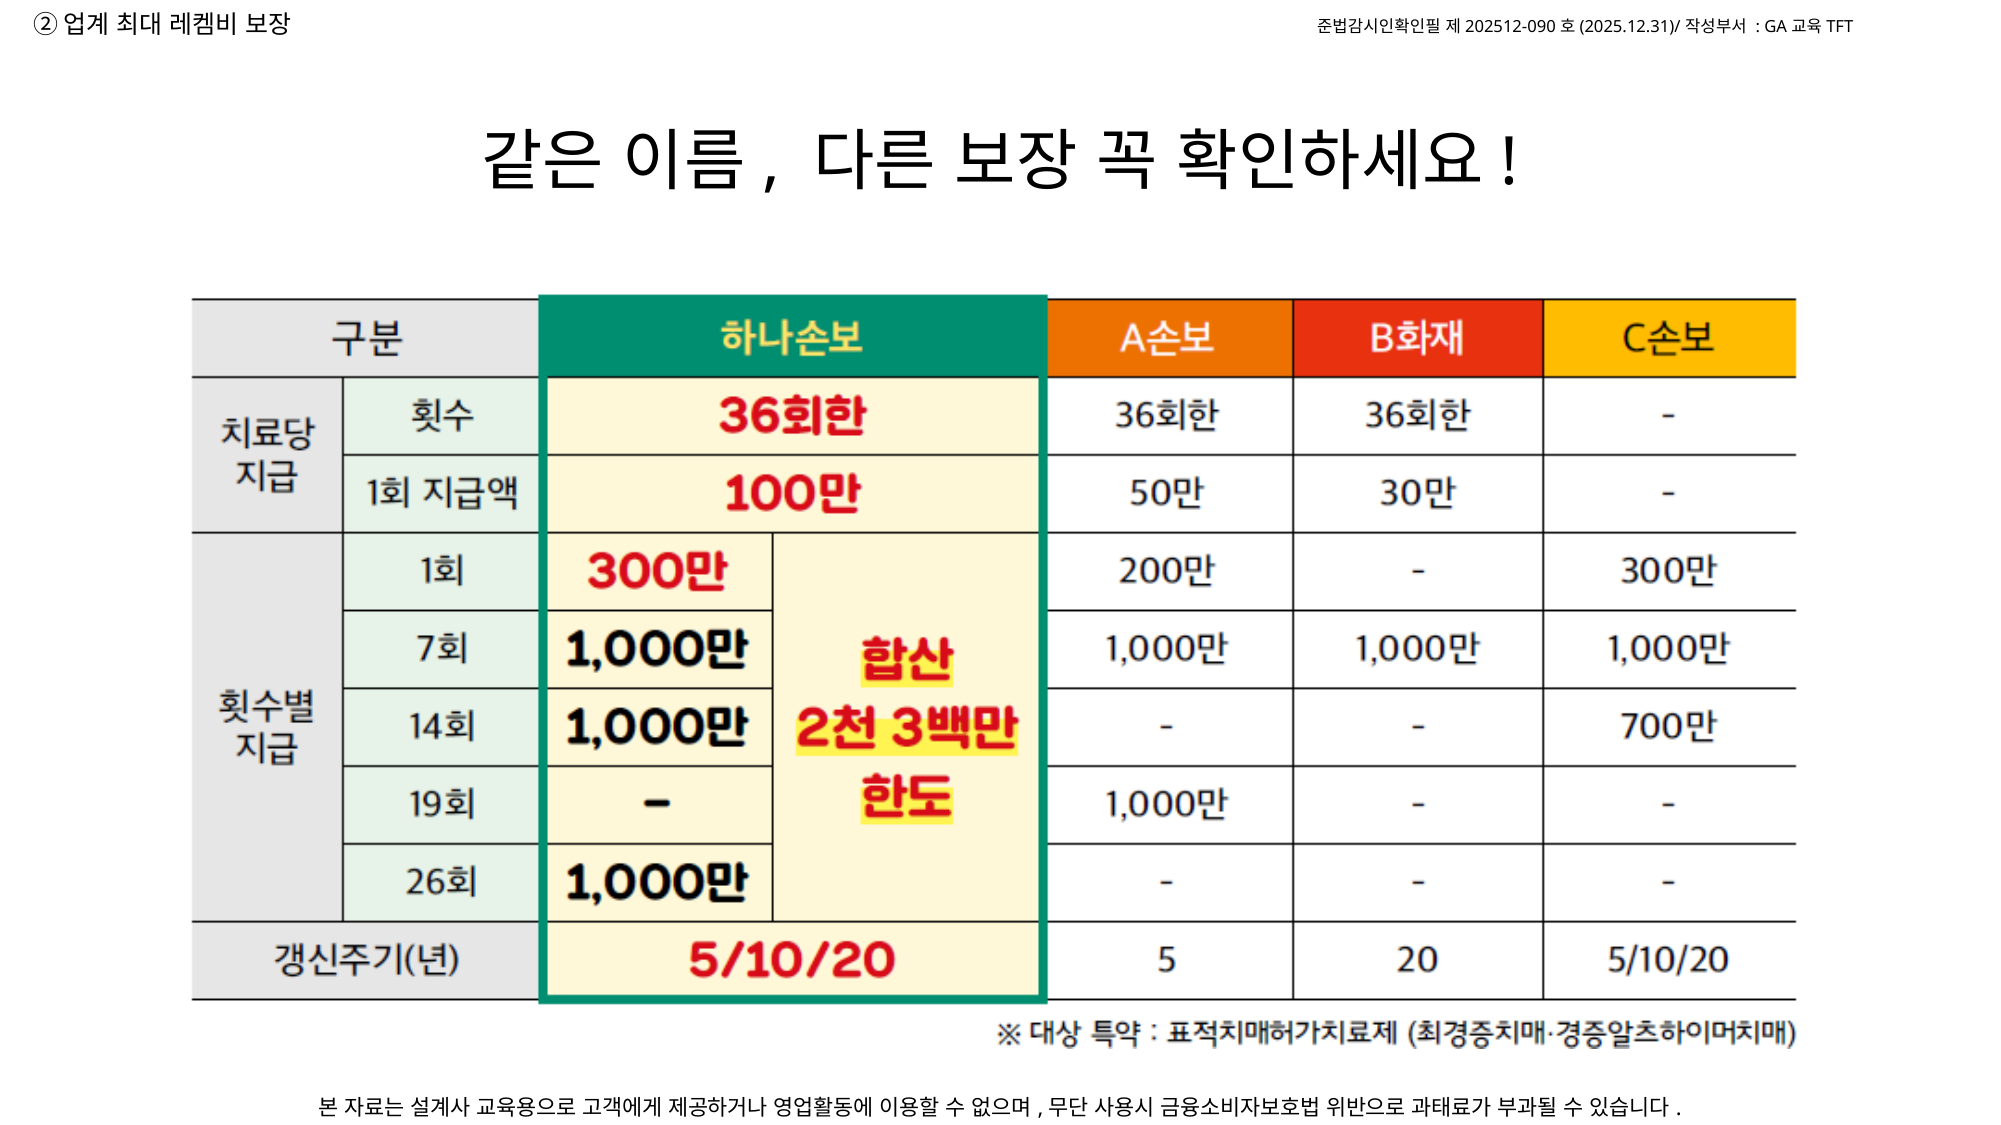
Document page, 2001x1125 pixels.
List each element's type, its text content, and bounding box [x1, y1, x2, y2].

picture [185, 283, 1815, 1050]
text_box 같은 이름, 다른 보장 꼭 확인하세요! [263, 110, 1737, 205]
text_box ②업계 최대 레켐비 보장 [33, 12, 413, 40]
